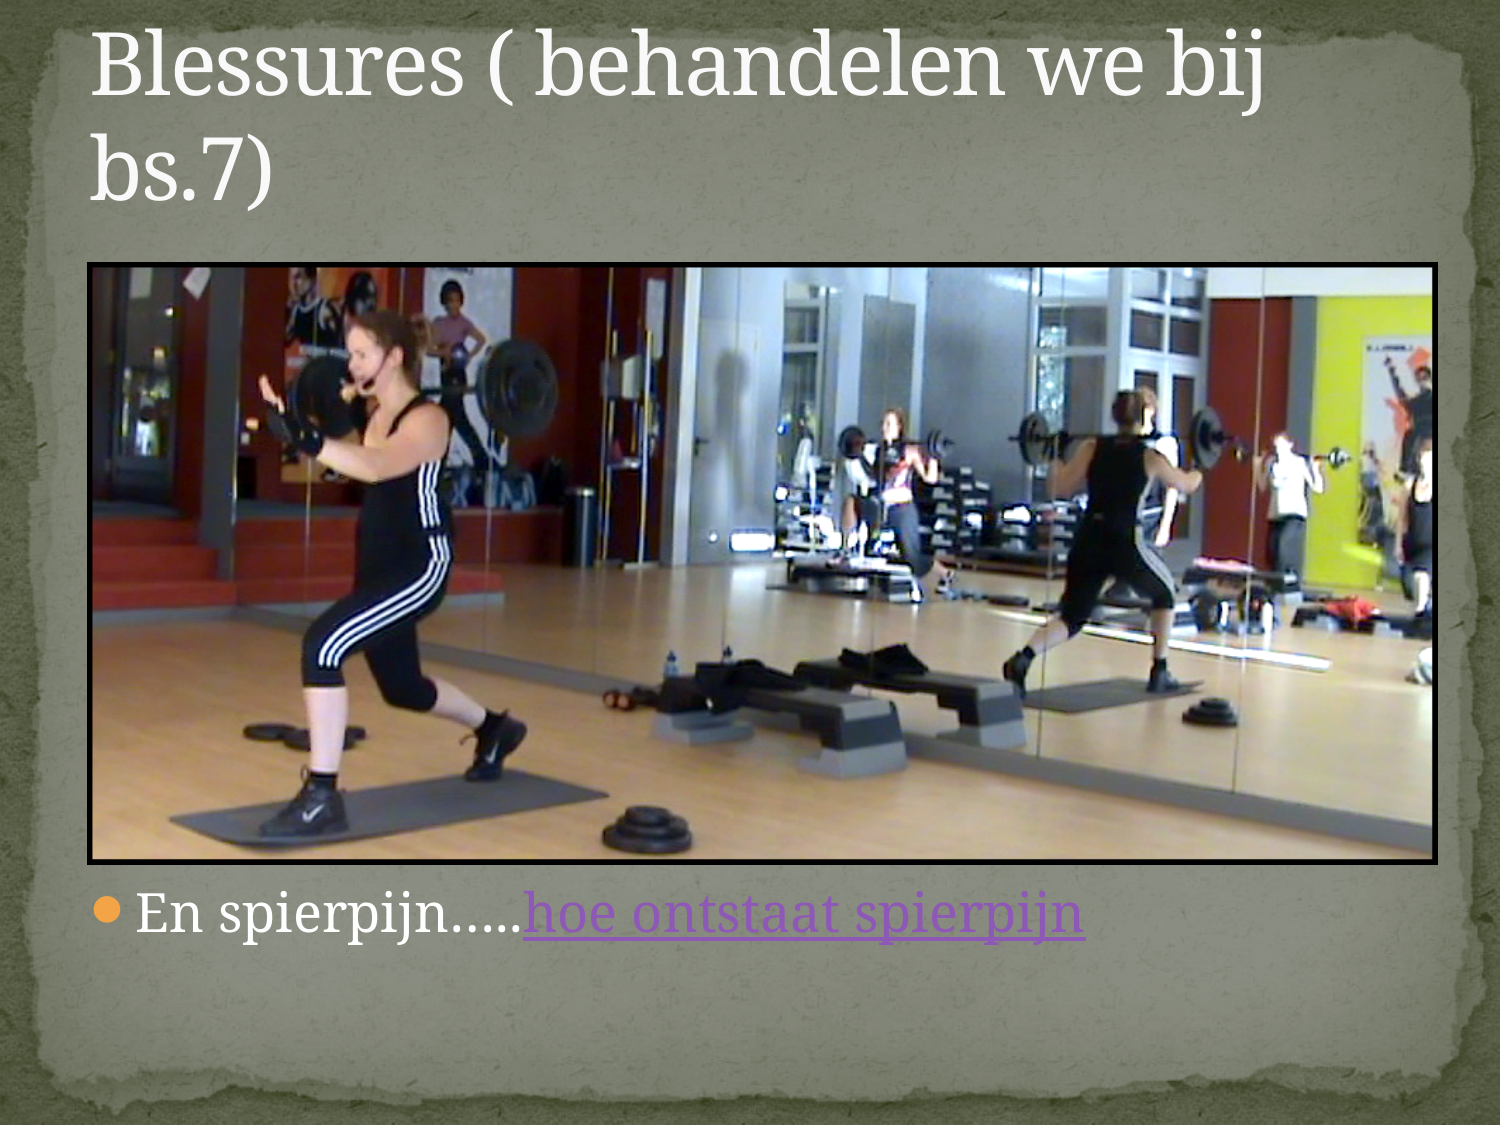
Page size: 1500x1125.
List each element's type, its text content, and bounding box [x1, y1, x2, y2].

title Blessures ( behandelen we bij bs.7) [74, 24, 1425, 225]
picture [88, 263, 1437, 866]
list En spierpijn…..hoe ontstaat spierpijn [75, 249, 1425, 1000]
